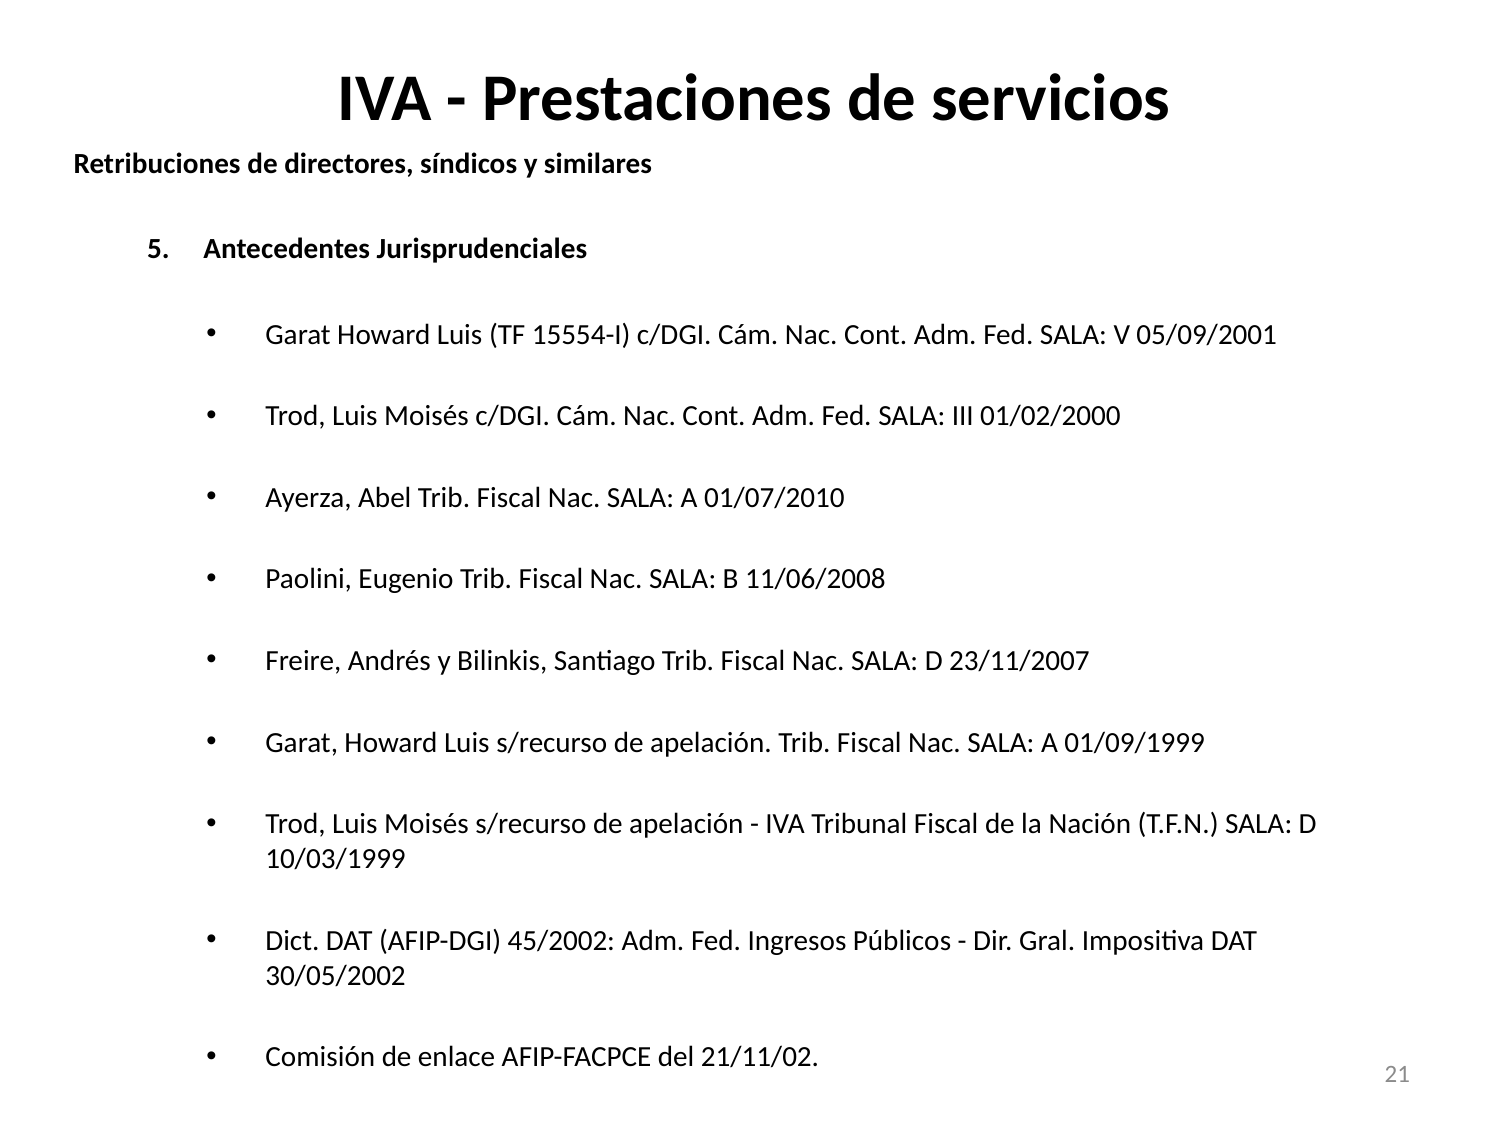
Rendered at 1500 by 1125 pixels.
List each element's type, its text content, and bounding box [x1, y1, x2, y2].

title IVA - Prestaciones de servicios [117, 0, 1393, 137]
slide_number 21 [1074, 1042, 1425, 1103]
list Retribuciones de directores, síndicos y similares Antecedentes Jurisprudenciales Garat Howard Luis (TF 15554-I) c/DGI. Cám. Nac. Cont. Adm. Fed. SALA: V 05/09/2001 Trod, Luis Moisés c/DGI. Cám. Nac. Cont. Adm. Fed. SALA: III 01/02/2000 Ayerza, Abel Trib. Fiscal Nac. SALA: A 01/07/2010 Paolini, Eugenio Trib. Fiscal Nac. SALA: B 11/06/2008 Freire, Andrés y Bilinkis, Santiago Trib. Fiscal Nac. SALA: D 23/11/2007 Garat, Howard Luis s/recurso de apelación. Trib. Fiscal Nac. SALA: A 01/09/1999 Trod, Luis Moisés s/recurso de apelación - IVA Tribunal Fiscal de la Nación (T.F.N.) SALA: D 10/03/1999 Dict. DAT (AFIP-DGI) 45/2002: Adm. Fed. Ingresos Públicos - Dir. Gral. Impositiva DAT 30/05/2002 Comisión de enlace AFIP-FACPCE del 21/11/02. [58, 137, 1406, 935]
